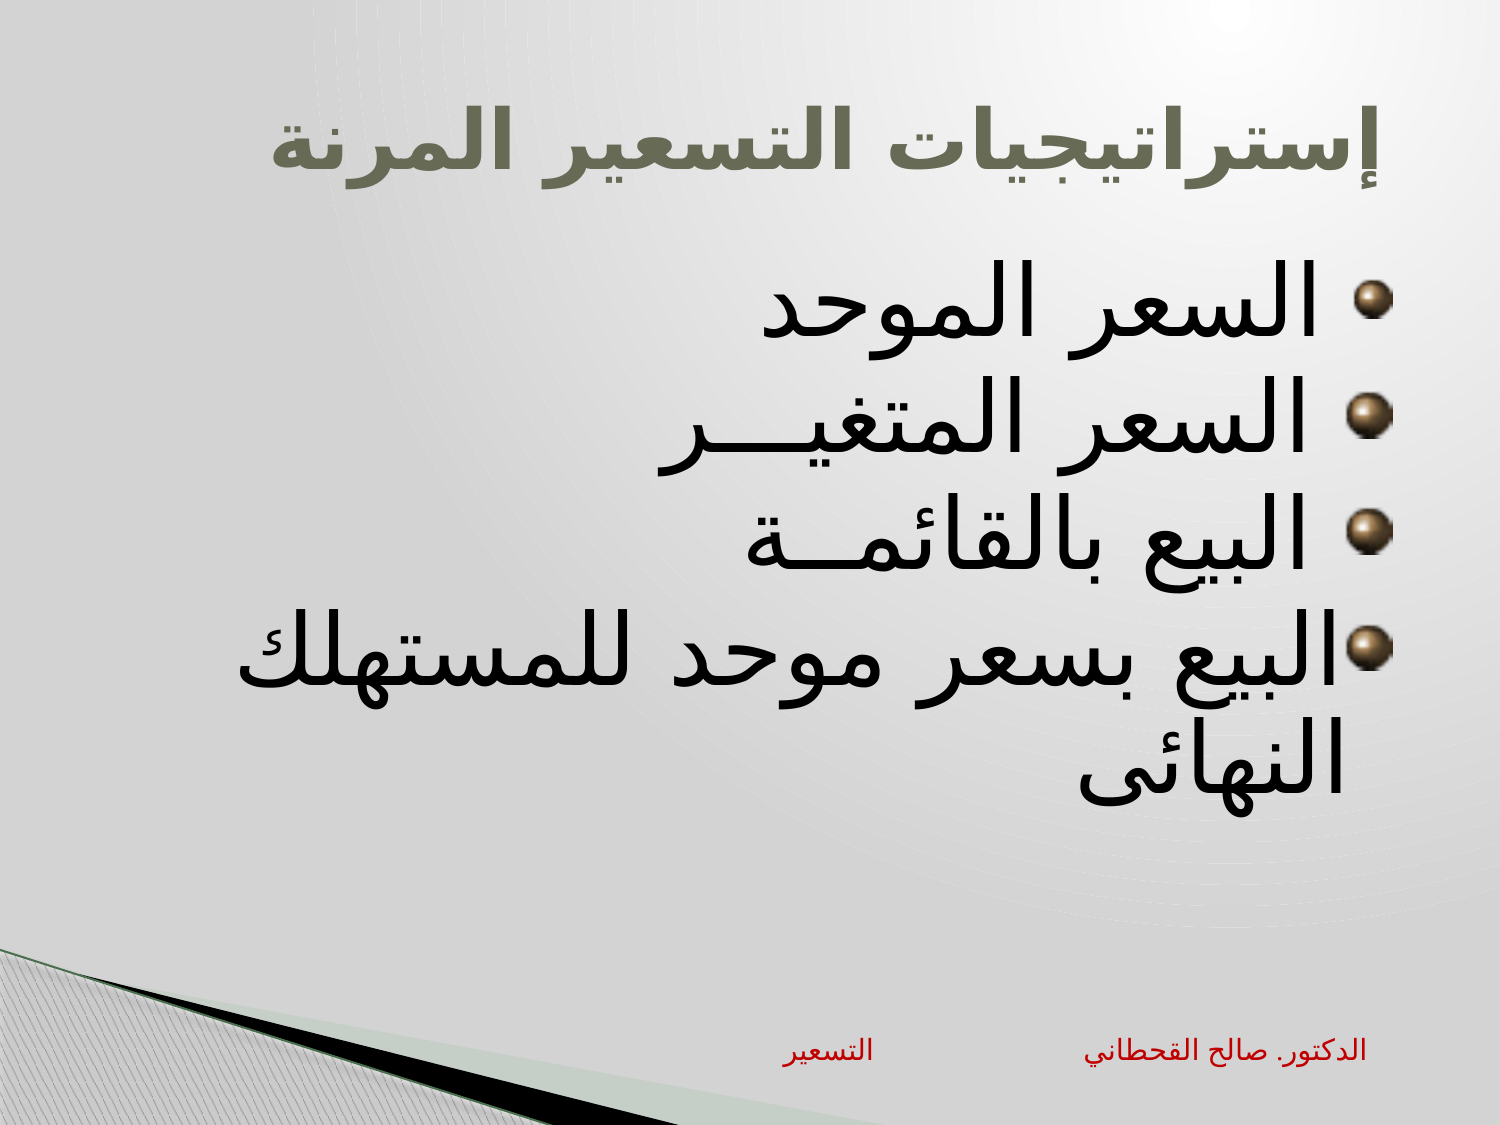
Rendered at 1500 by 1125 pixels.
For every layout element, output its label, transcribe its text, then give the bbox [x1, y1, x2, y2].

picture [1344, 506, 1393, 555]
list السعر الموحد السعر المتغيـــر البيع بالقائمــة البيع بسعر موحد للمستهلك النهائى [75, 243, 1425, 986]
title إستراتيجيات التسعير المرنة [230, 42, 1424, 231]
picture [1352, 278, 1393, 319]
picture [1344, 623, 1393, 671]
picture [1344, 390, 1393, 439]
footer التسعير الدكتور. صالح القحطاني [585, 1042, 1383, 1103]
